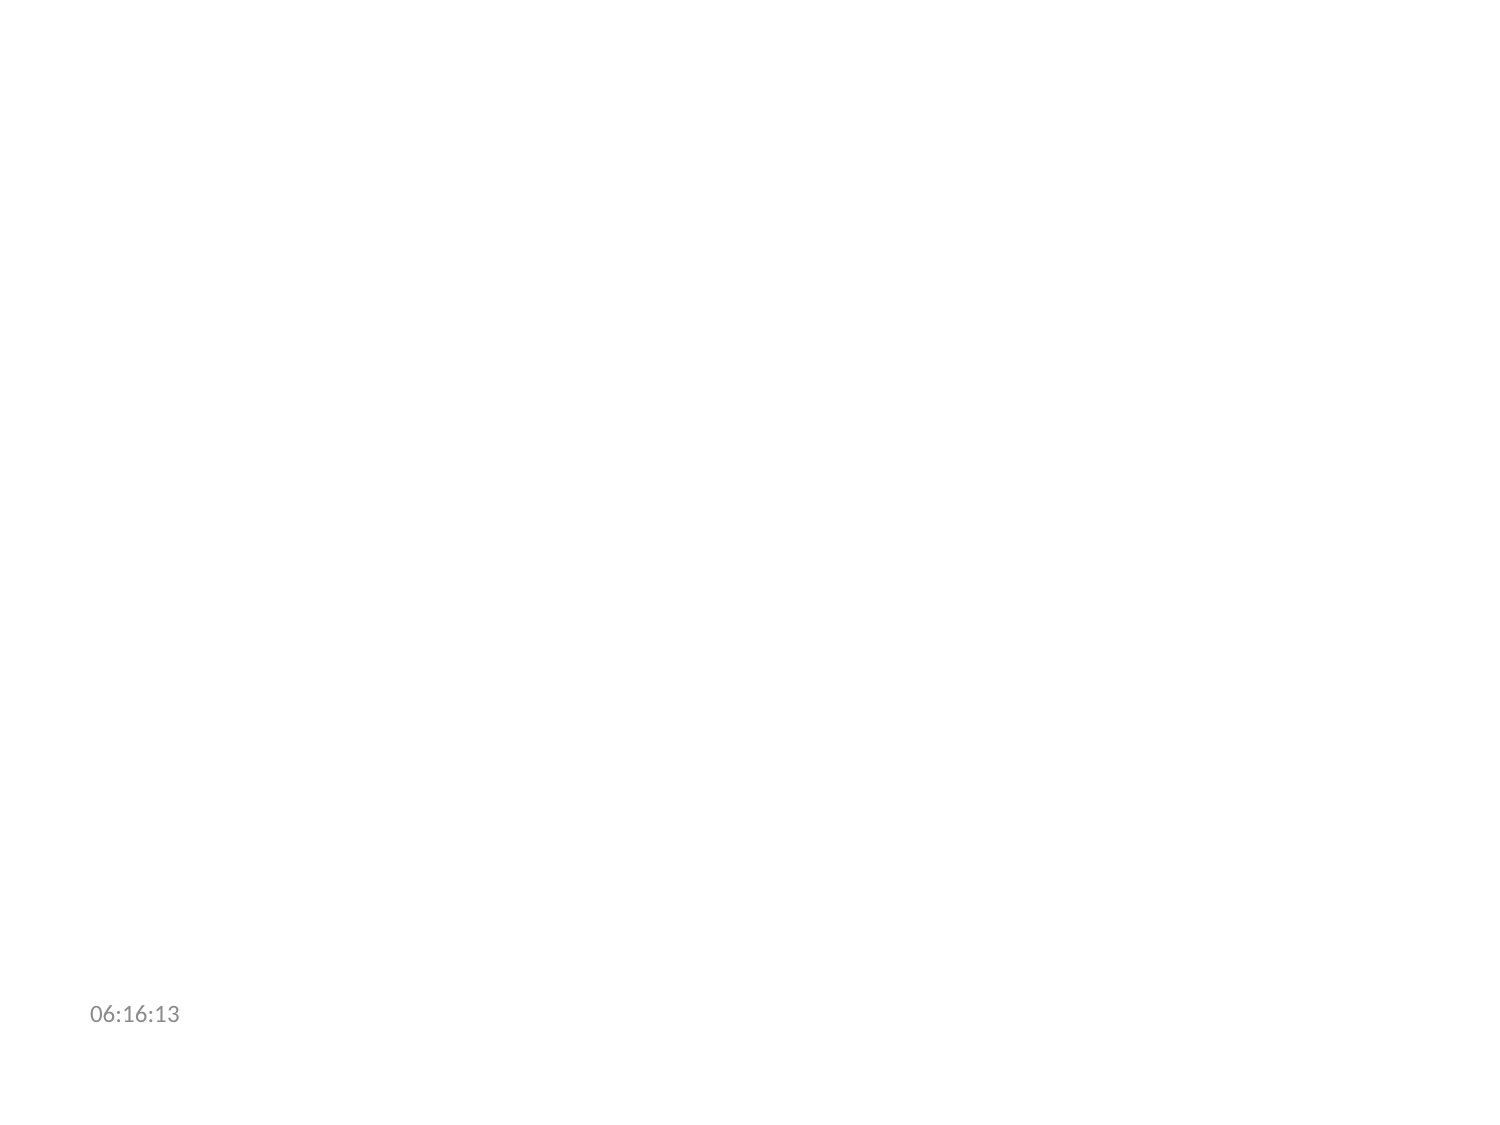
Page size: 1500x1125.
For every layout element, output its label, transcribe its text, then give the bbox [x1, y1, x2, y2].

text_box 15:35:09 [75, 982, 425, 1043]
